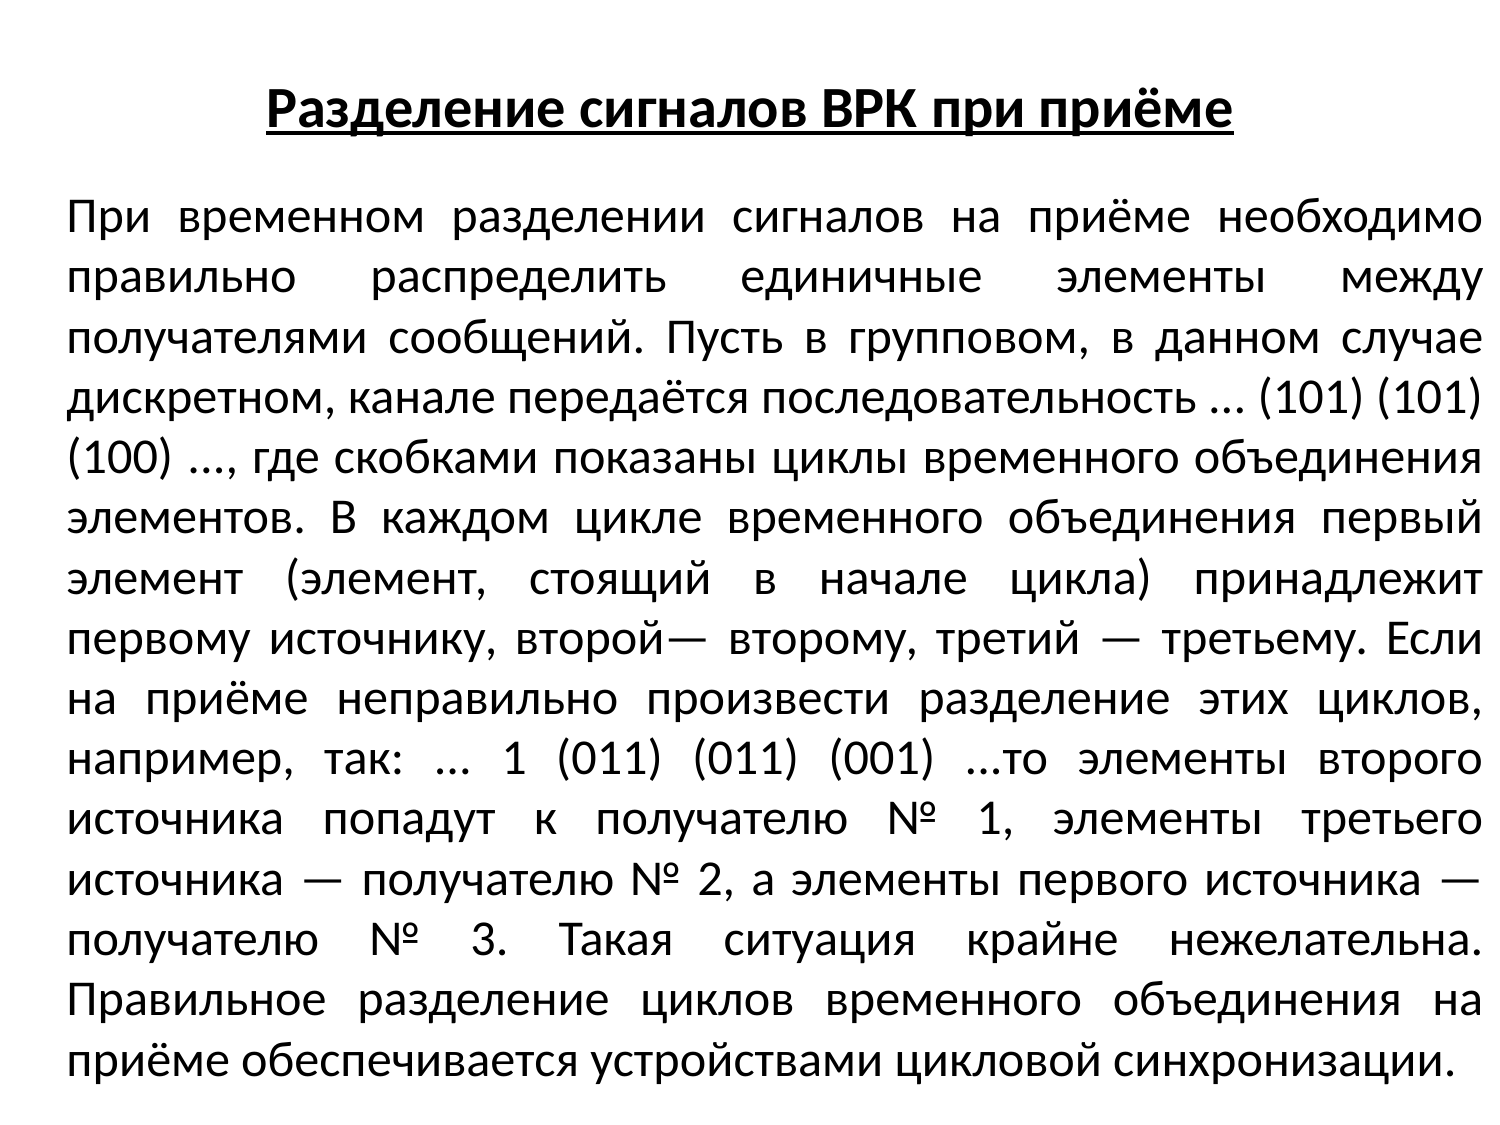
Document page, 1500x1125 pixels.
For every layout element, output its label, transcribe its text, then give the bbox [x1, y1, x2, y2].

list При временном разделении сигналов на приёме необходимо правильно распределить единичные элементы между получателями сообщений. Пусть в групповом, в данном случае дискретном, канале передаётся последовательность ... (101) (101) (100) ..., где скобками показаны циклы временного объединения элементов. В каждом цикле временного объединения первый элемент (элемент, стоящий в начале цикла) принадлежит первому источнику, второй— второму, третий — третьему. Если на приёме неправильно произвести разделение этих циклов, например, так: ... 1 (011) (011) (001) ...то элементы второго источника попадут к получателю № 1, элементы третьего источника — получателю № 2, а элементы первого источника — получателю № 3. Такая ситуация крайне нежелательна. Правильное разделение циклов временного объединения на приёме обеспечивается устройствами цикловой синхронизации. [0, 174, 1500, 1125]
title Разделение сигналов ВРК при приёме [75, 45, 1425, 163]
